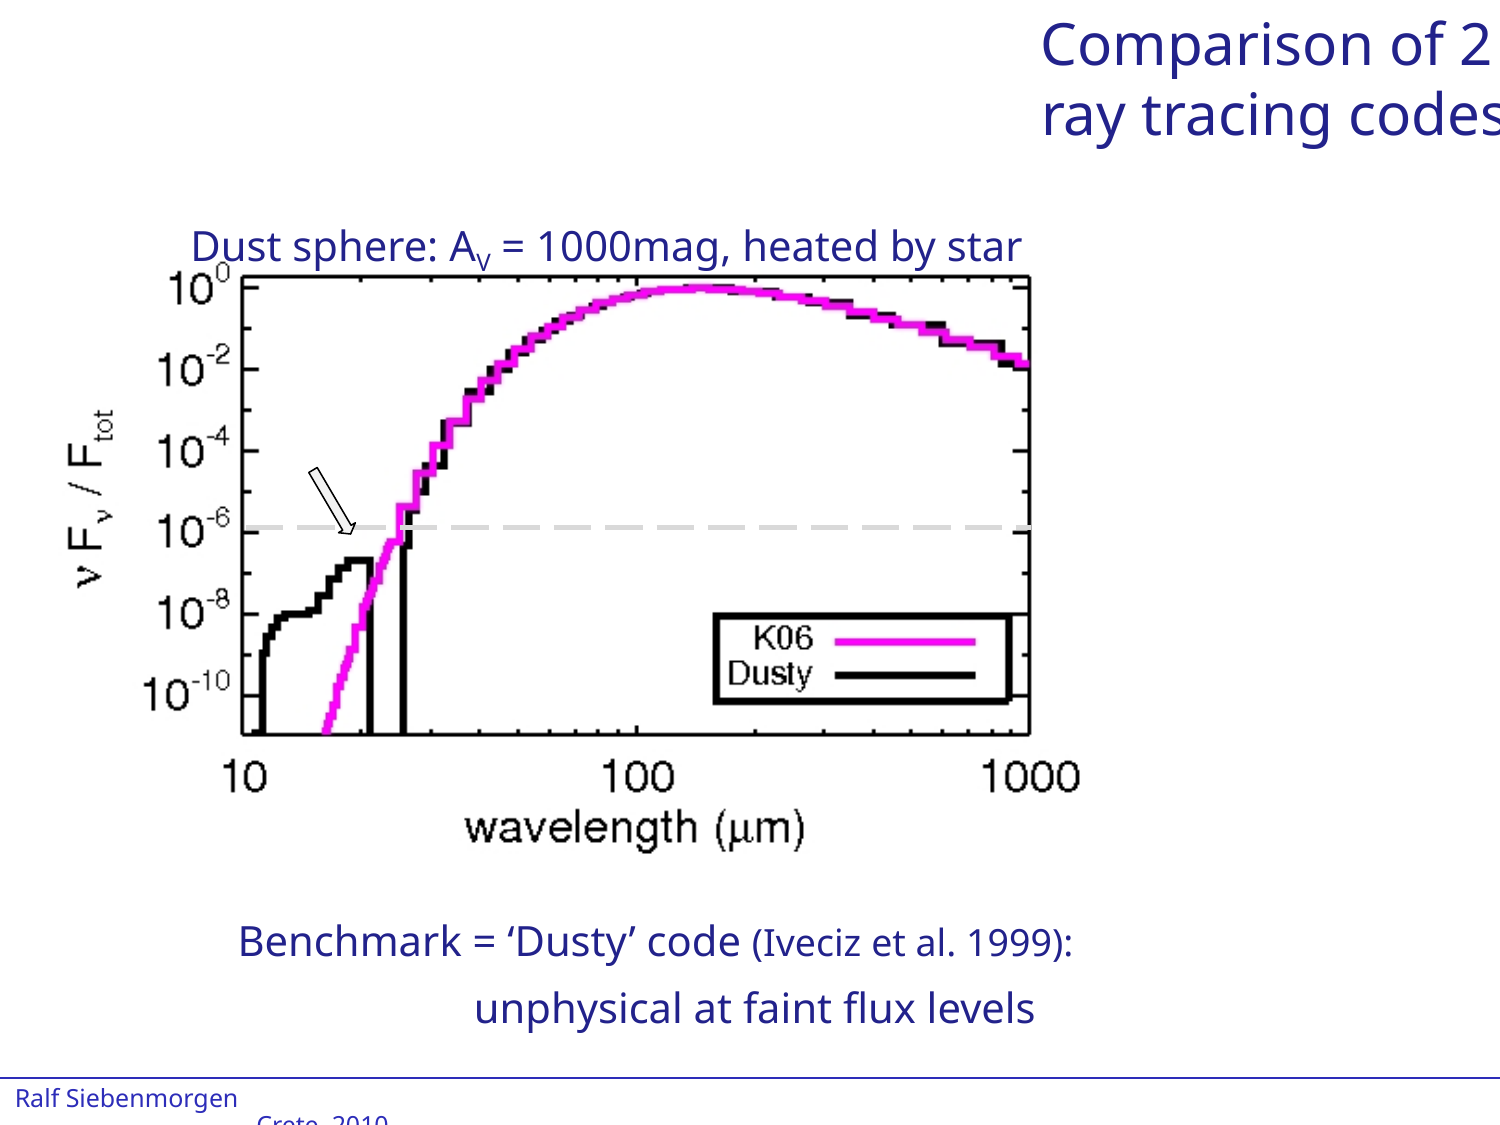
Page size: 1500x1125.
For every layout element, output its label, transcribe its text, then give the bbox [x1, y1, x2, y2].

text_box Comparison of 2 ray tracing codes [1026, 0, 1500, 155]
picture [0, 201, 1102, 891]
text_box Dust sphere: AV = 1000mag, heated by star [175, 193, 1125, 284]
text_box Benchmark = ‘Dusty’ code (Iveciz et al. 1999): unphysical at faint flux levels [222, 890, 1149, 1040]
